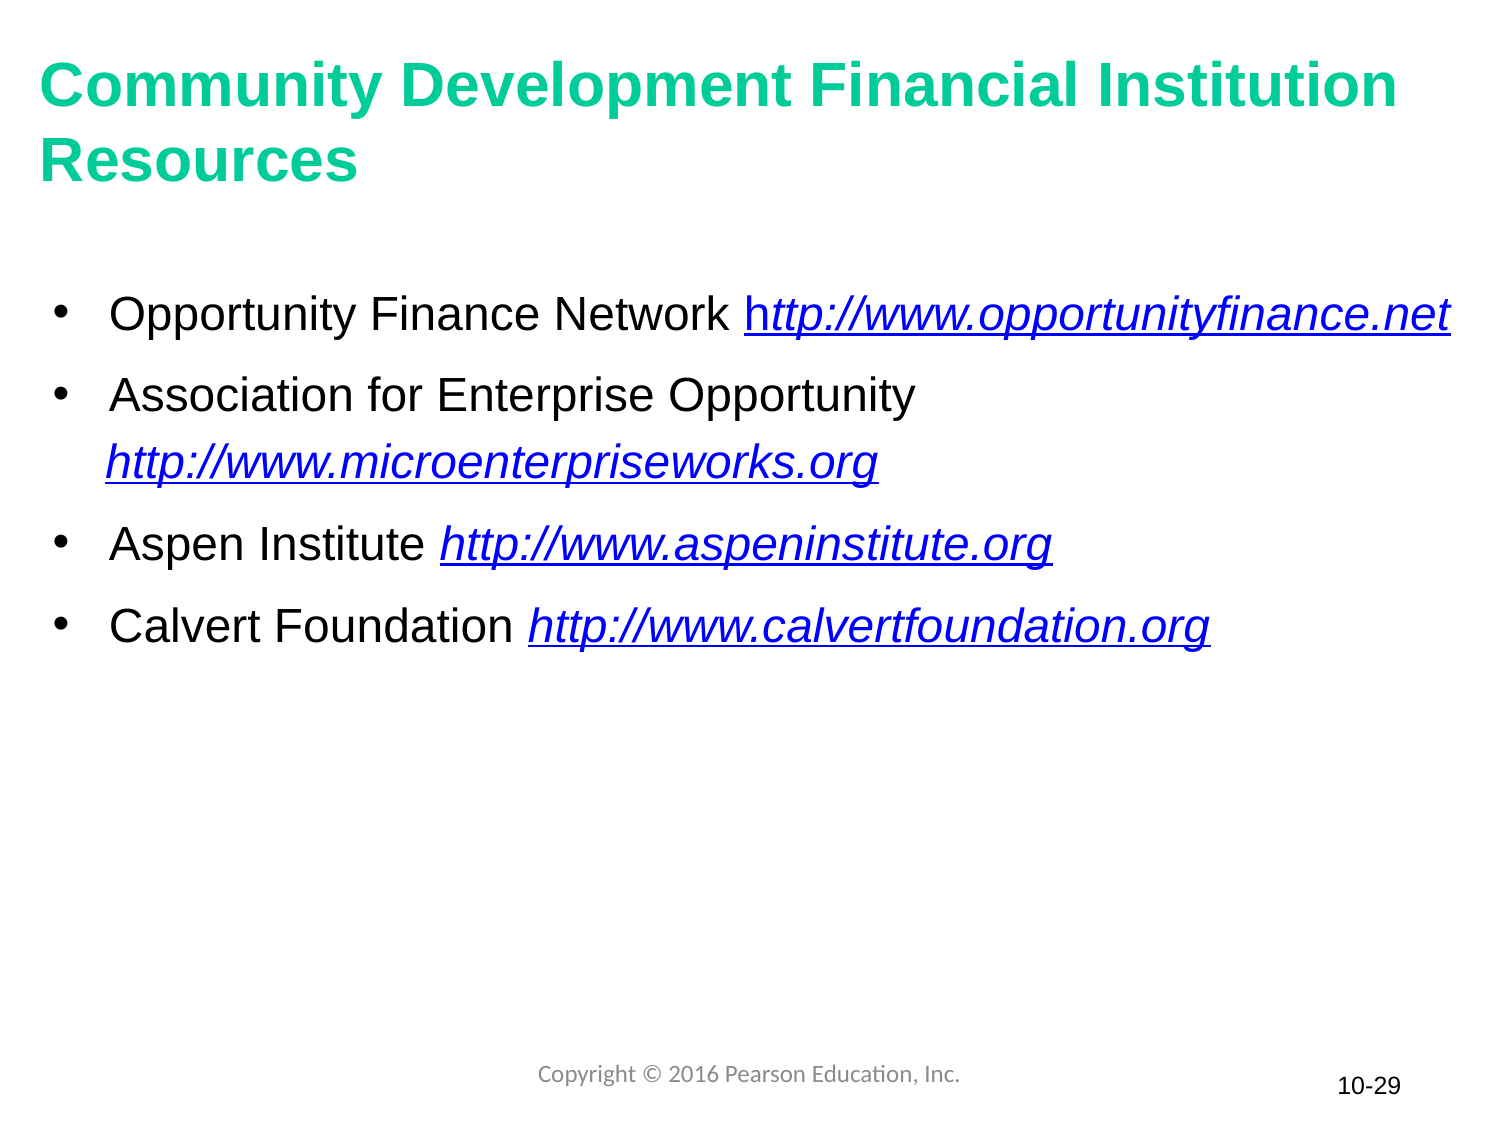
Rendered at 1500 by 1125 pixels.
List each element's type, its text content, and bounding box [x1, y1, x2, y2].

footer Copyright © 2016 Pearson Education, Inc. [512, 1042, 988, 1103]
list Opportunity Finance Network http://www.opportunityfinance.net Association for Enterprise Opportunity http://www.microenterpriseworks.org Aspen Institute http://www.aspeninstitute.org Calvert Foundation http://www.calvertfoundation.org [37, 275, 1488, 1125]
title Community Development Financial Institution Resources [24, 24, 1450, 213]
